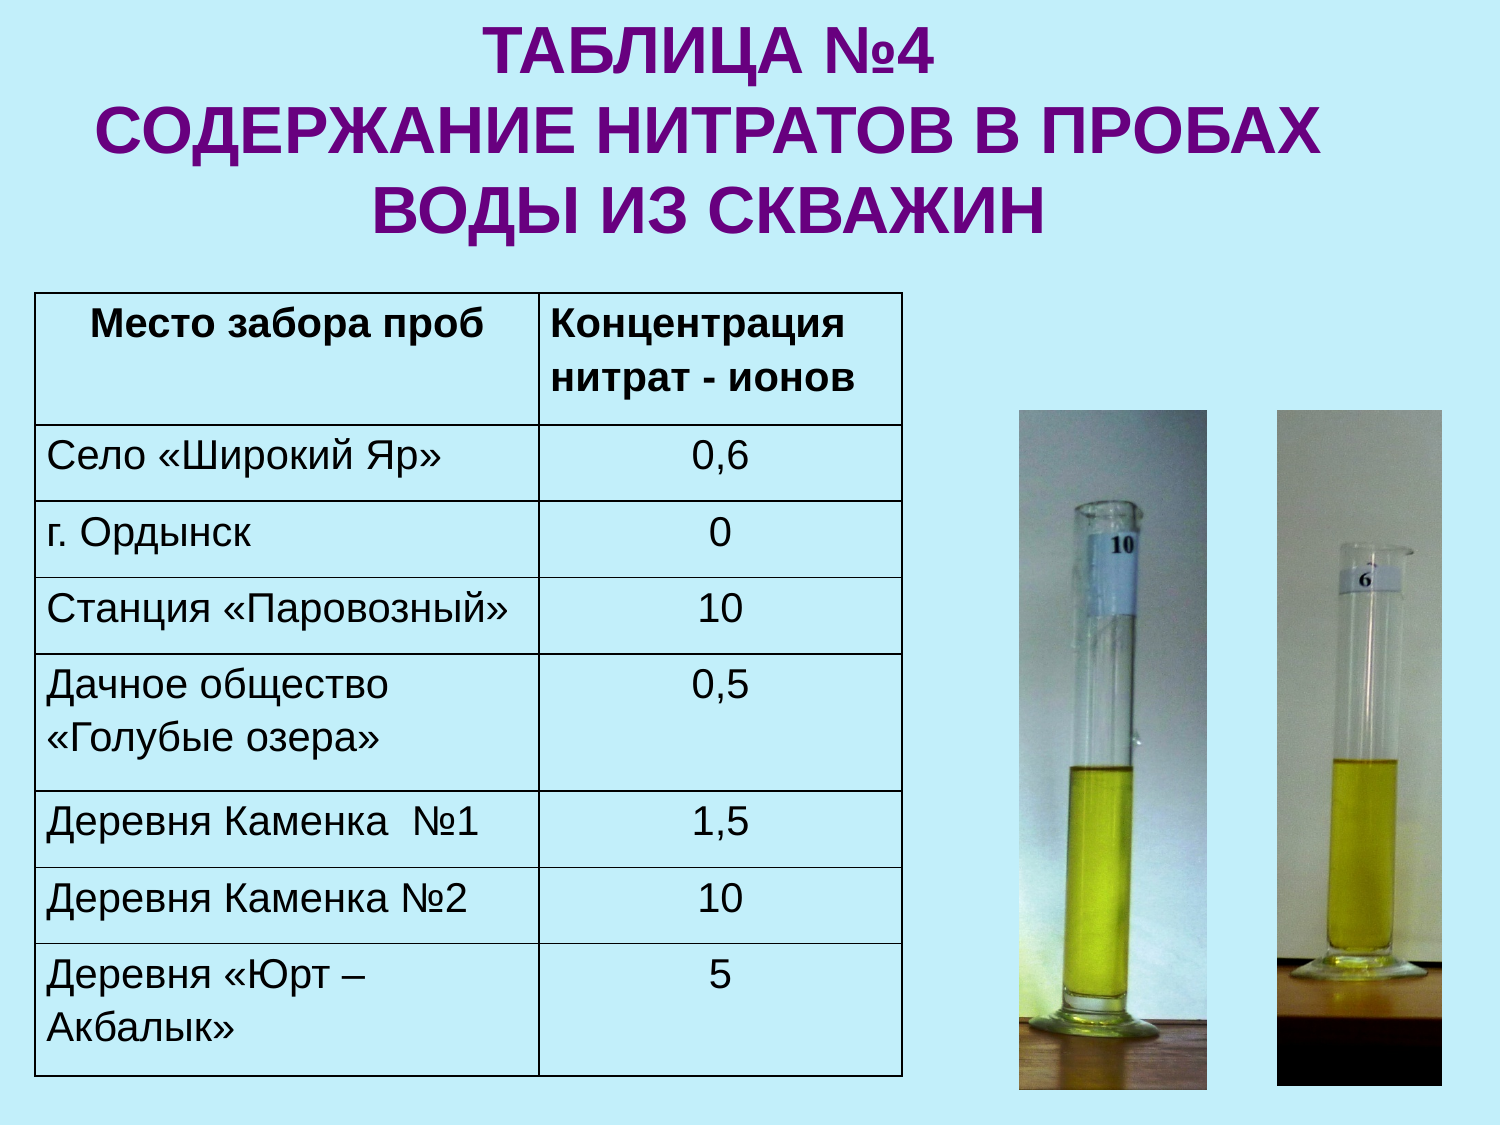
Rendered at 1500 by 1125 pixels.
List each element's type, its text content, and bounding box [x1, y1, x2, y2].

table_cell Дачное общество «Голубые озера» [36, 655, 538, 790]
table_cell Село «Широкий Яр» [36, 426, 538, 500]
text_box Таблица №4 Содержание нитратов в пробах воды из скважин [46, 0, 1372, 255]
table_cell 10 [540, 868, 901, 943]
table_cell 5 [540, 944, 901, 1075]
table_cell 10 [540, 578, 901, 653]
table_cell Деревня Каменка №1 [36, 792, 538, 867]
table_cell 0 [540, 502, 901, 577]
table_cell Деревня Каменка №2 [36, 868, 538, 943]
picture [1019, 409, 1208, 1091]
table_cell г. Ордынск [36, 502, 538, 577]
table_cell Станция «Паровозный» [36, 578, 538, 653]
table_cell 0,6 [540, 426, 901, 500]
table_header Место забора проб [36, 294, 538, 424]
table_cell Деревня «Юрт – Акбалык» [36, 944, 538, 1075]
picture [1277, 409, 1442, 1087]
table_header Концентрация нитрат - ионов [540, 294, 901, 424]
table_cell 0,5 [540, 655, 901, 790]
table_cell 1,5 [540, 792, 901, 867]
